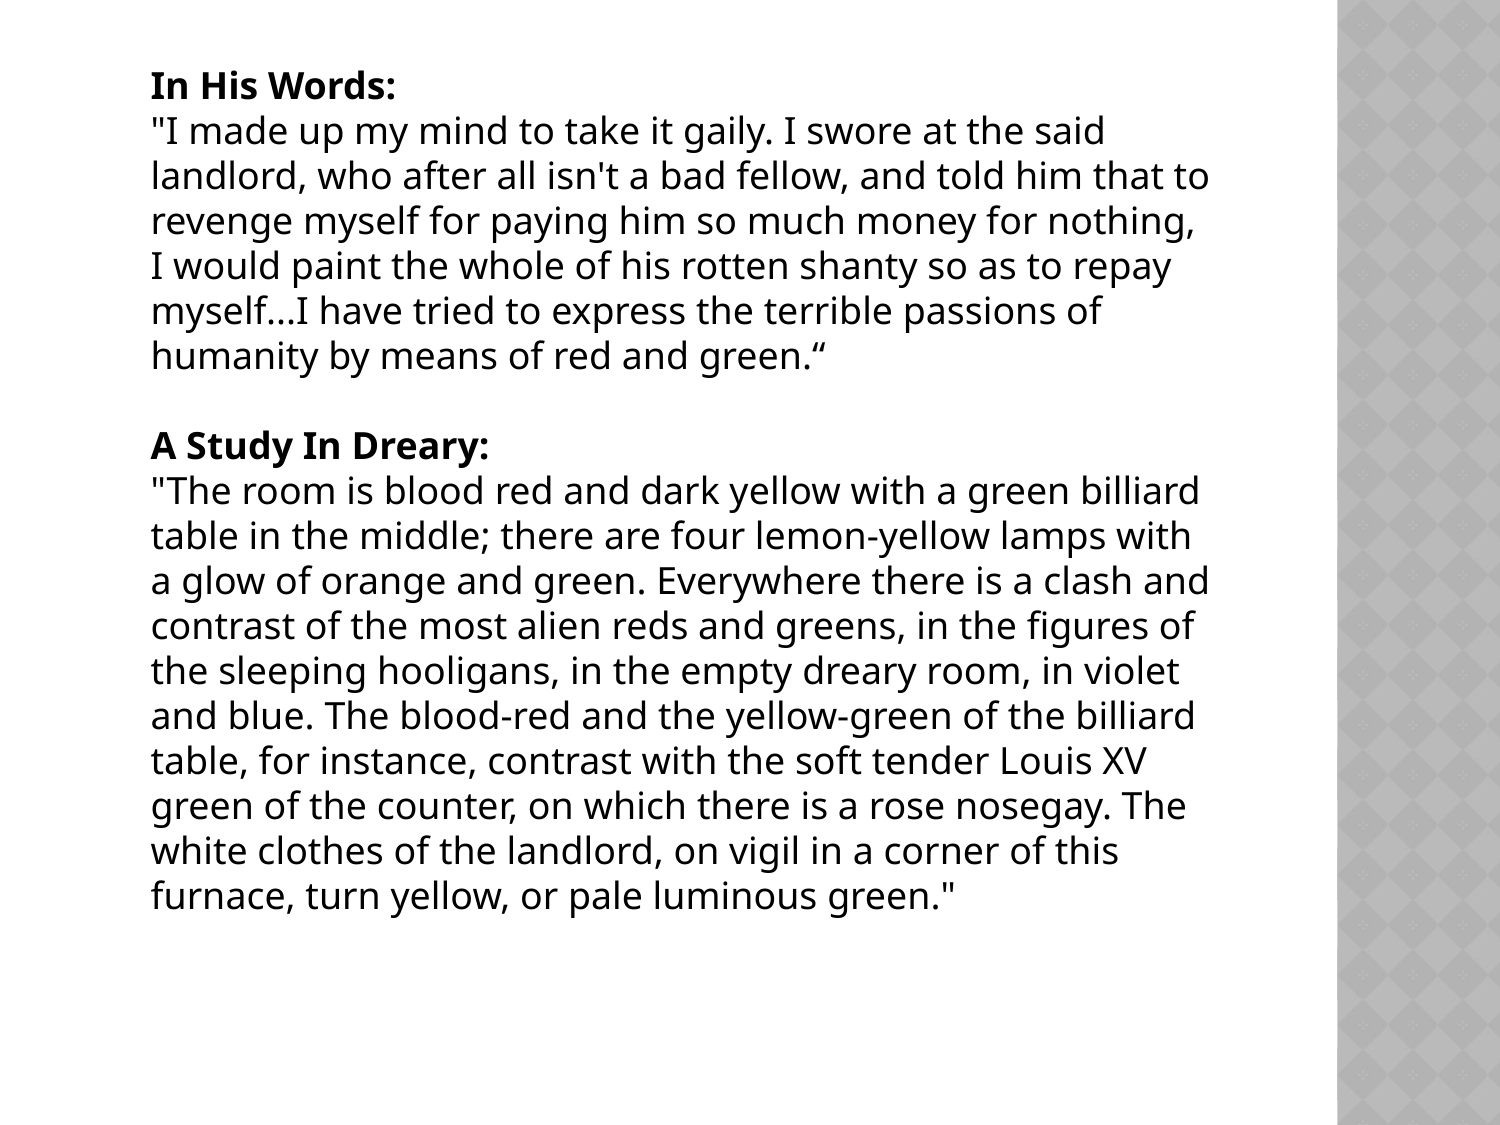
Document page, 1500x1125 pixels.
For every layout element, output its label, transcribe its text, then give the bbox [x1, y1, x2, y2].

text_box In His Words: "I made up my mind to take it gaily. I swore at the said landlord, who after all isn't a bad fellow, and told him that to revenge myself for paying him so much money for nothing, I would paint the whole of his rotten shanty so as to repay myself...I have tried to express the terrible passions of humanity by means of red and green.“ A Study In Dreary: "The room is blood red and dark yellow with a green billiard table in the middle; there are four lemon-yellow lamps with a glow of orange and green. Everywhere there is a clash and contrast of the most alien reds and greens, in the figures of the sleeping hooligans, in the empty dreary room, in violet and blue. The blood-red and the yellow-green of the billiard table, for instance, contrast with the soft tender Louis XV green of the counter, on which there is a rose nosegay. The white clothes of the landlord, on vigil in a corner of this furnace, turn yellow, or pale luminous green." [135, 54, 1232, 925]
